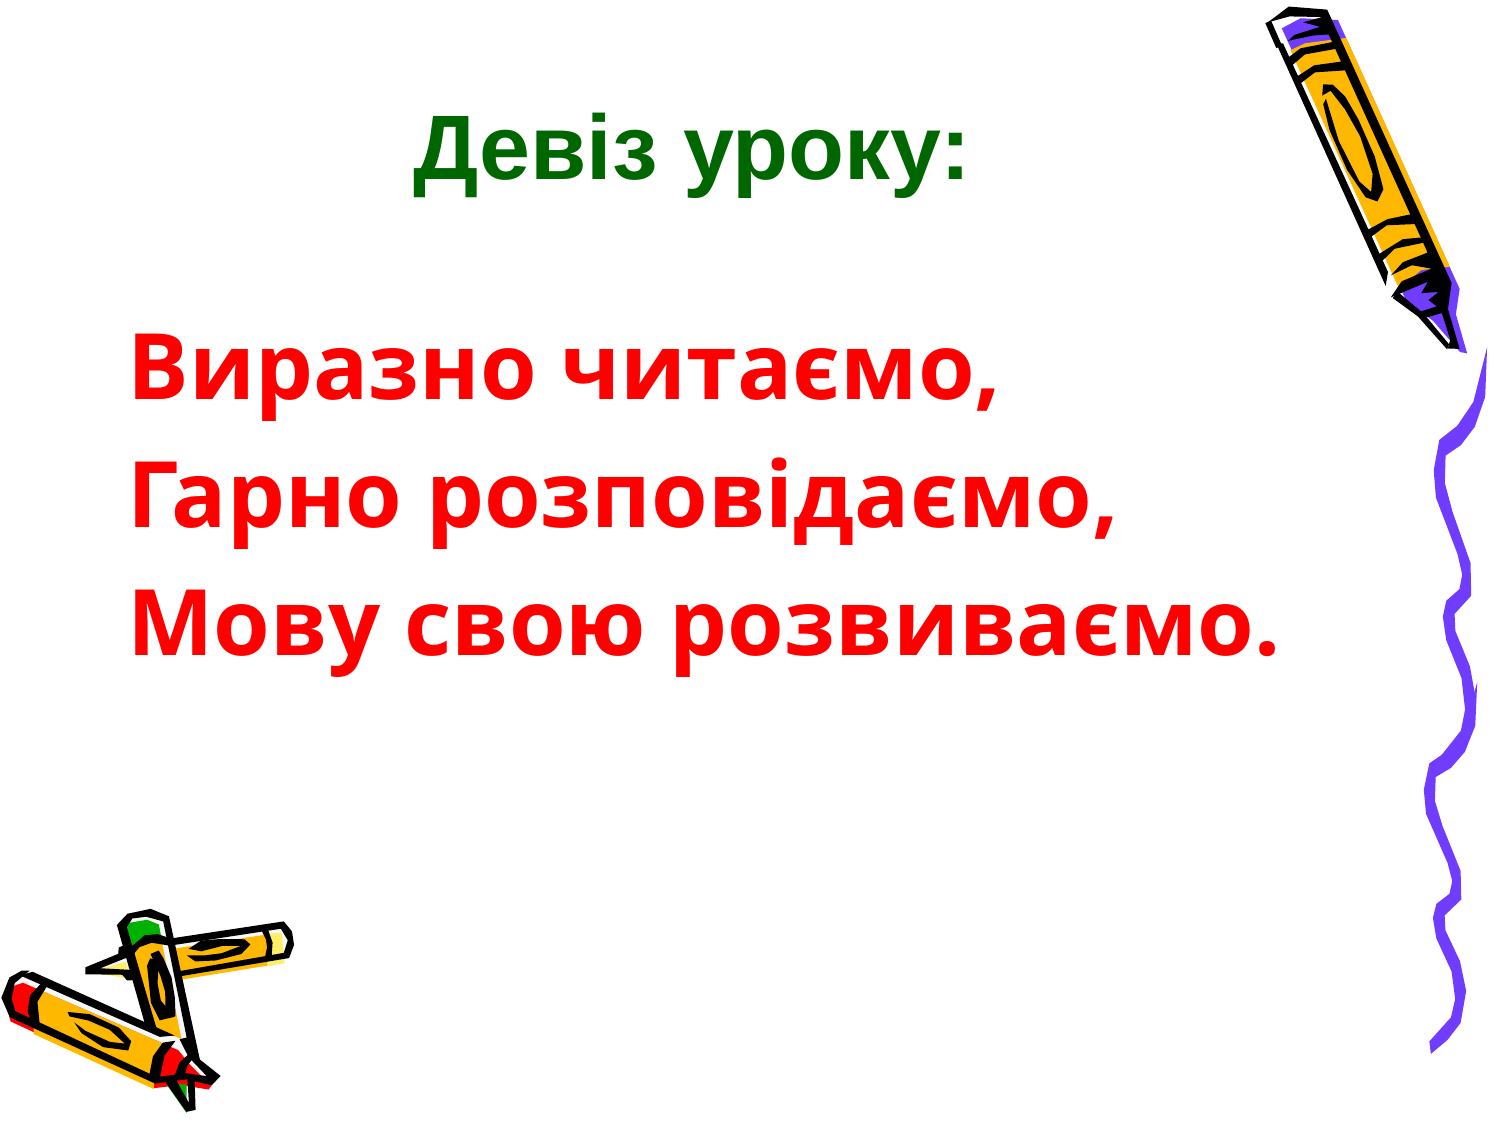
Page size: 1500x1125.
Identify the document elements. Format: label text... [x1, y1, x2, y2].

list Виразно читаємо, Гарно розповідаємо, Мову свою розвиваємо. [112, 299, 1376, 901]
title Девіз уроку: [128, 70, 1257, 206]
